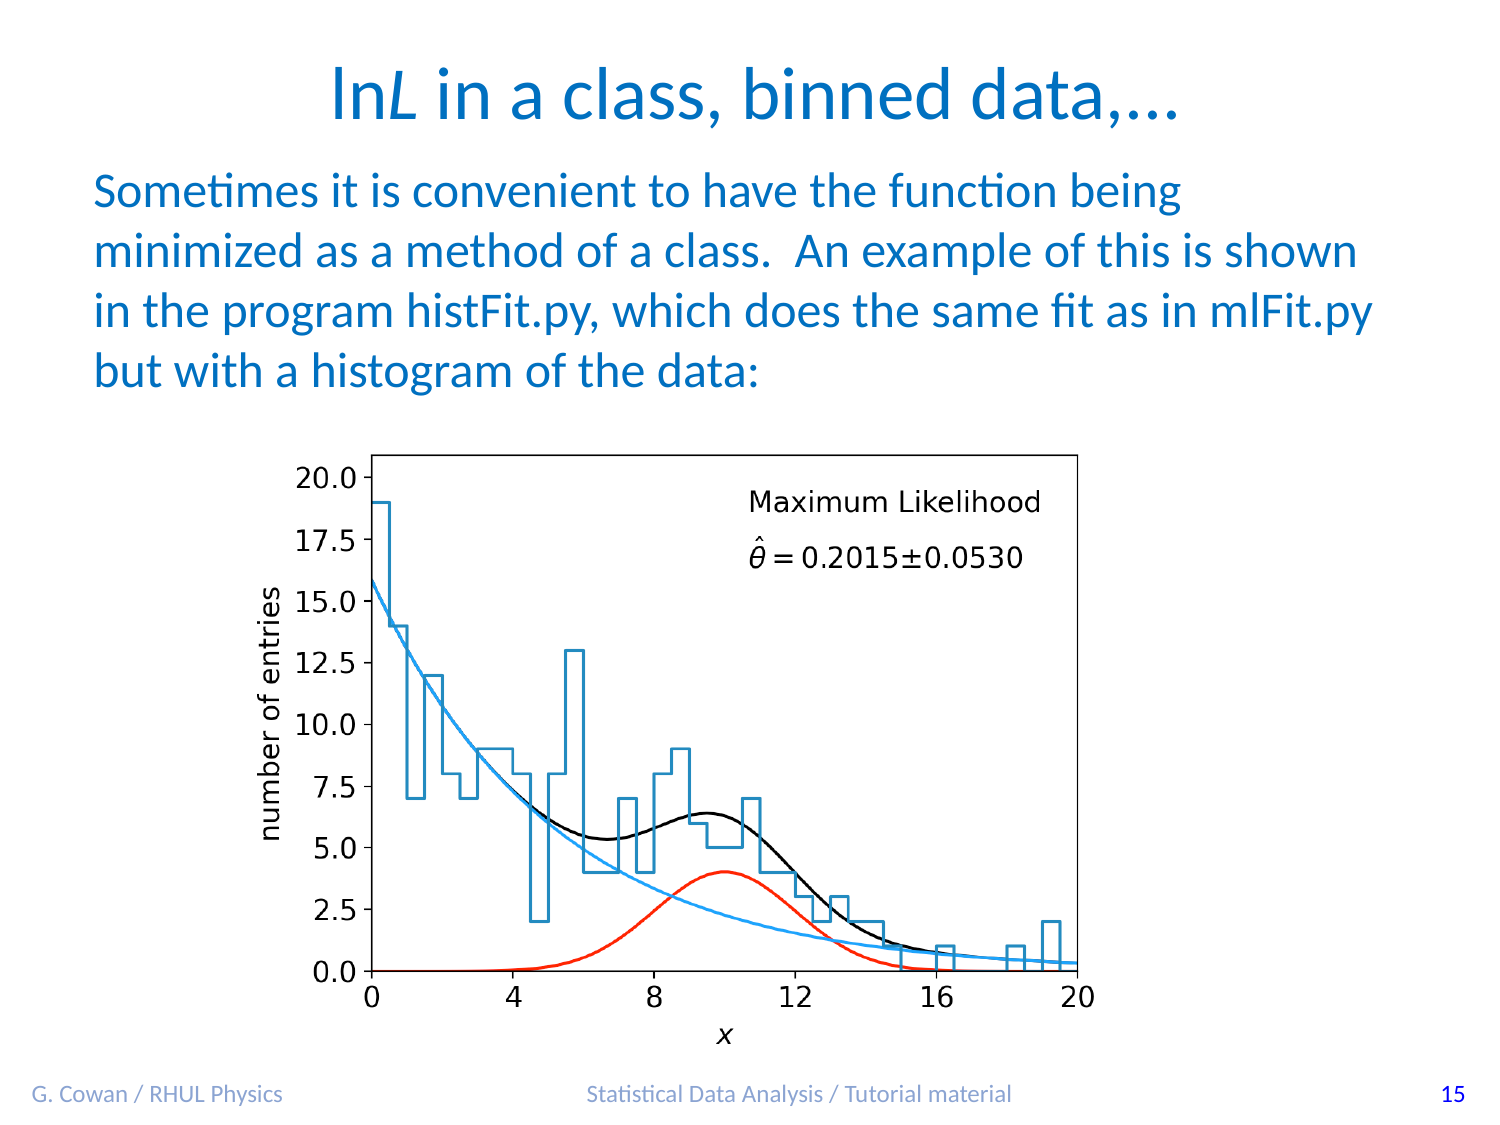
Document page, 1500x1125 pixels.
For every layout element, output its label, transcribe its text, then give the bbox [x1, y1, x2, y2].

footer Statistical Data Analysis / Tutorial material [338, 1062, 1262, 1123]
slide_number G. Cowan / RHUL Physics [16, 1062, 338, 1123]
picture [238, 435, 1111, 1062]
slide_number 15 [1262, 1062, 1481, 1123]
text_box lnL in a class, binned data,... [316, 37, 1198, 143]
text_box Sometimes it is convenient to have the function being minimized as a method of a class. An example of this is shown in the program histFit.py, which does the same fit as in mlFit.py but with a histogram of the data: [78, 149, 1415, 405]
